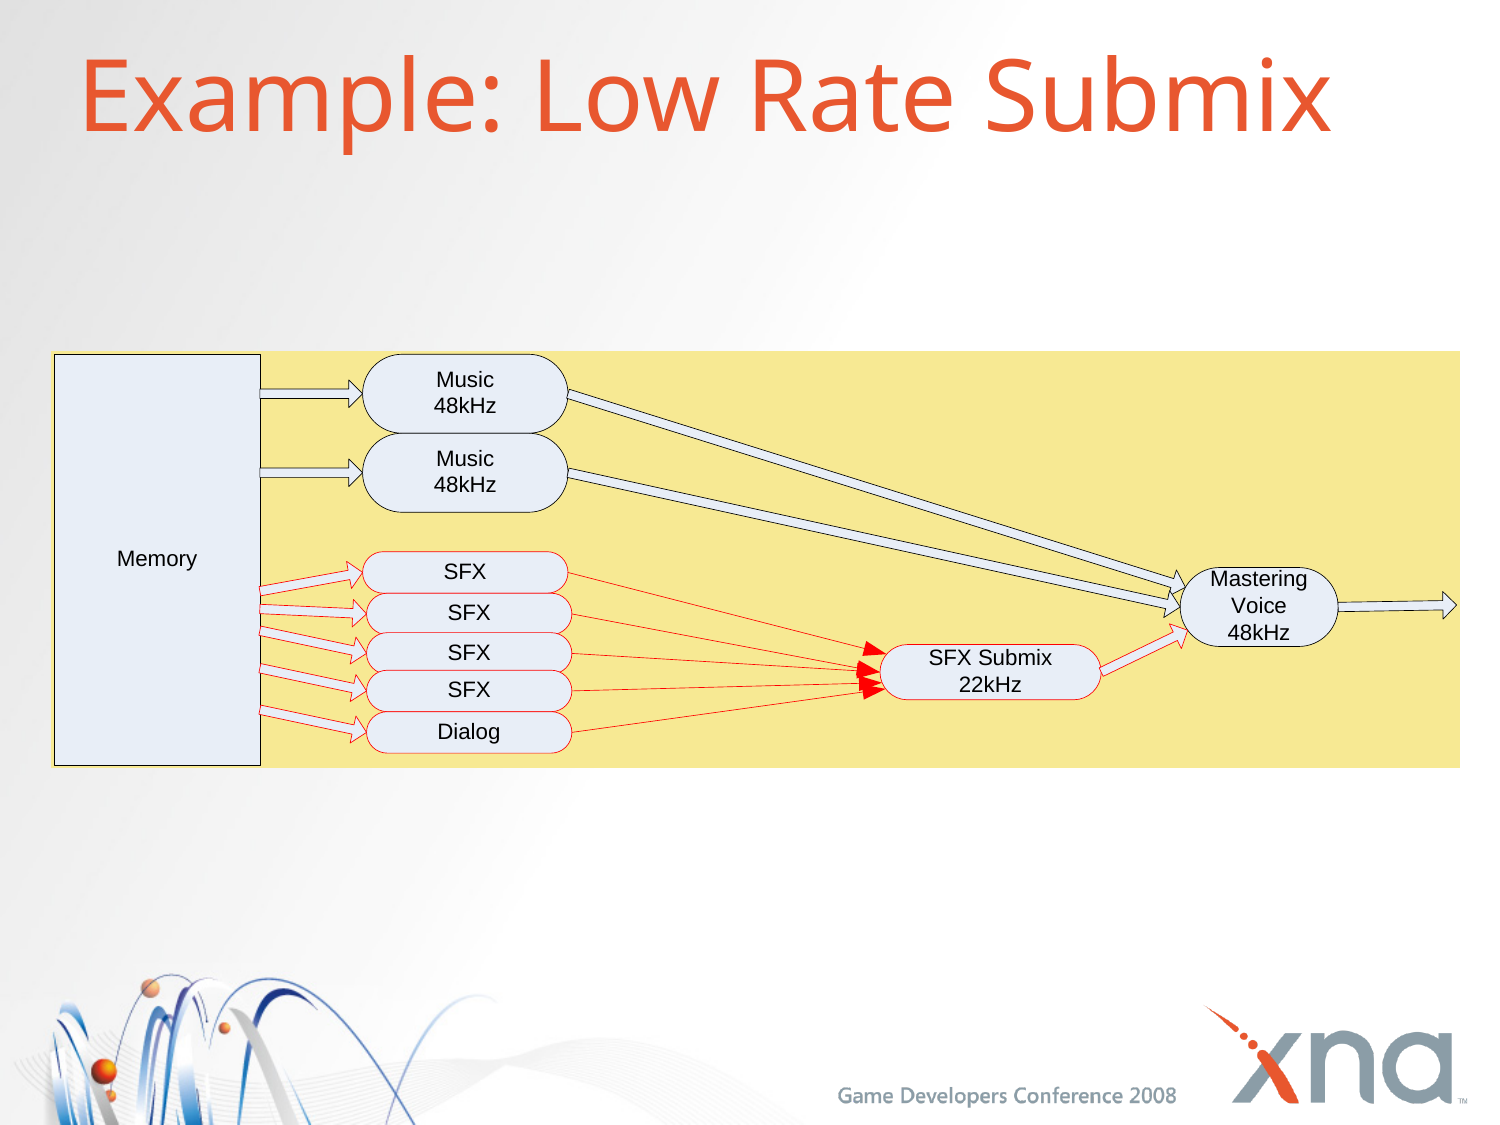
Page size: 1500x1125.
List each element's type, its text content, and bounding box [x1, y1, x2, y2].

picture [0, 0, 1500, 1125]
title Example: Low Rate Submix [61, 37, 1460, 161]
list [50, 350, 1461, 769]
